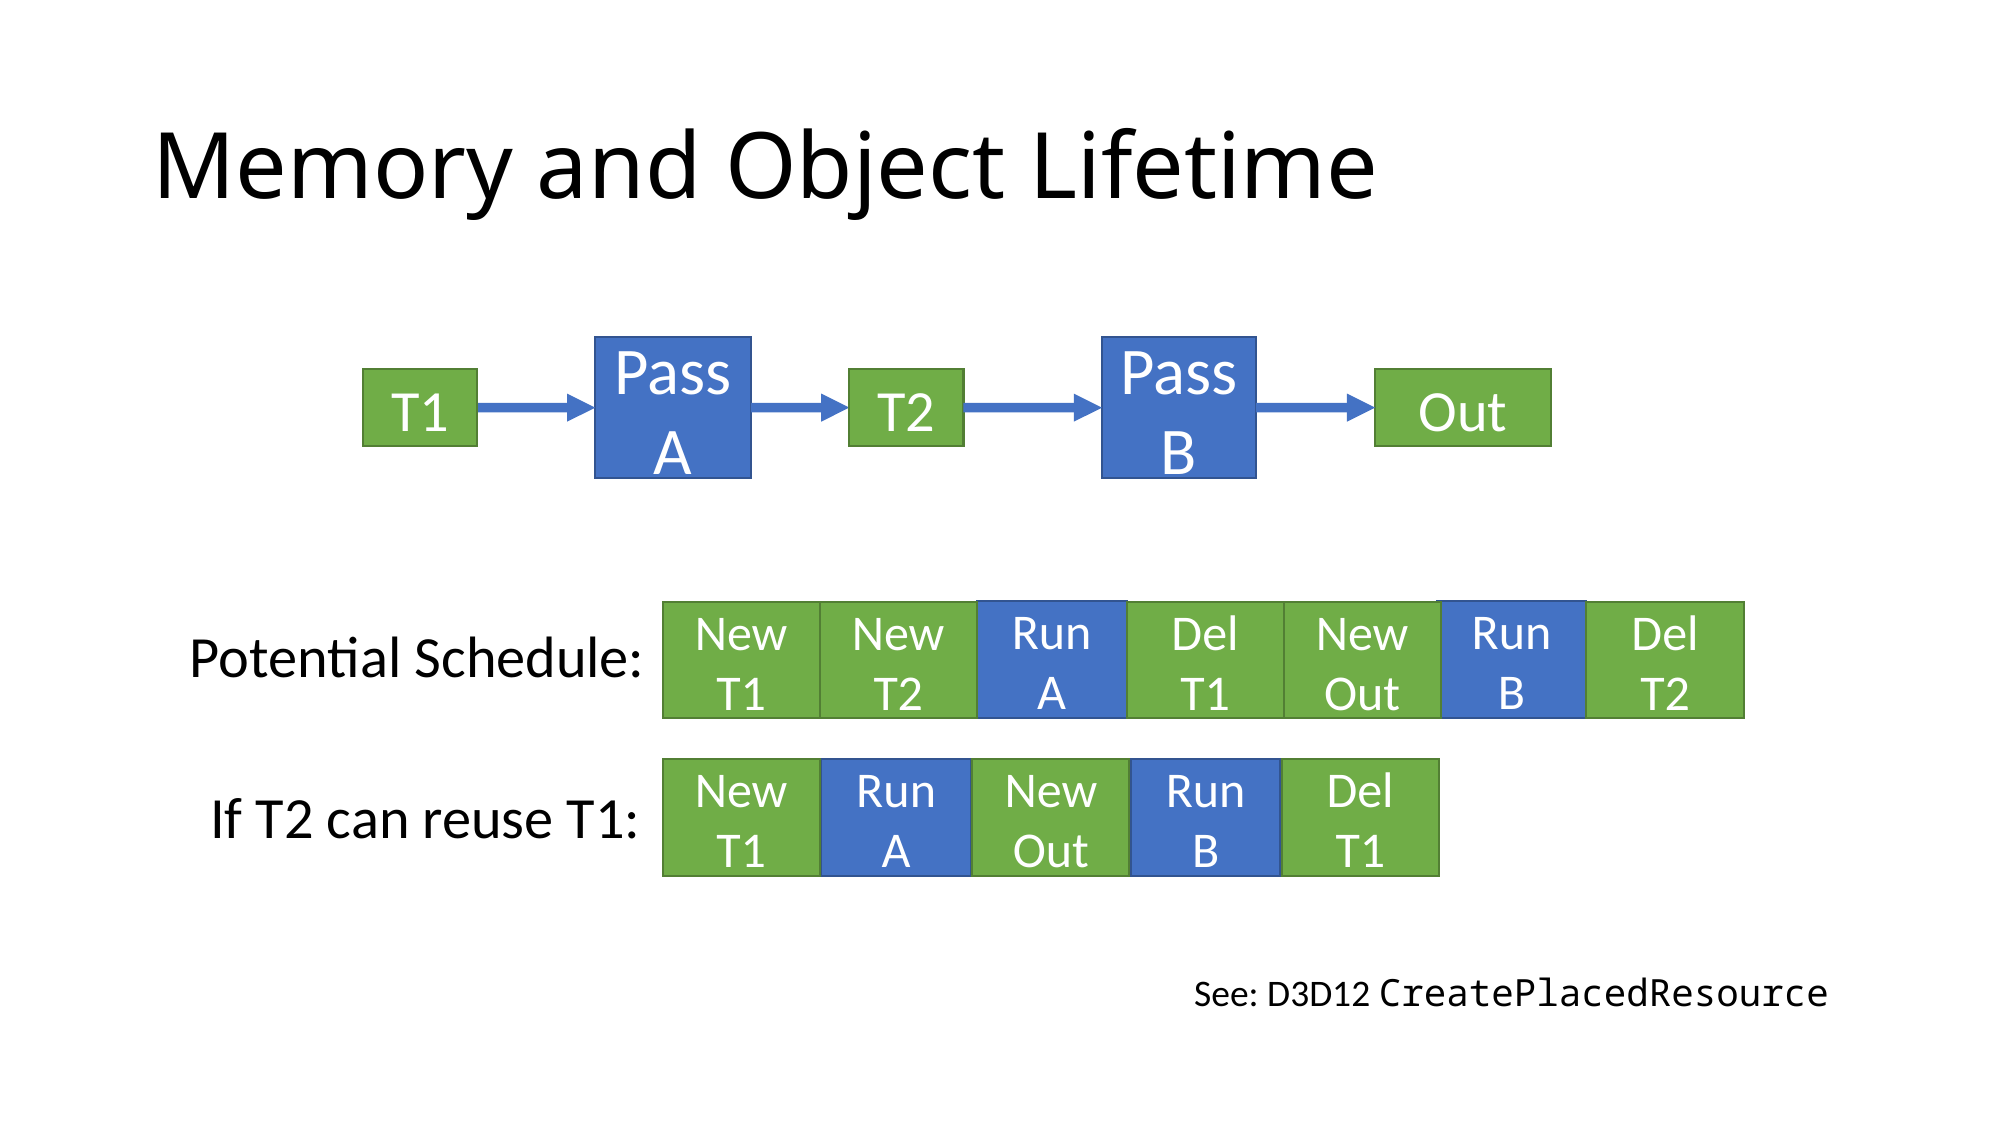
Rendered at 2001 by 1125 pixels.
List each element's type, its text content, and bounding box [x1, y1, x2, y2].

text_box Potential Schedule: [175, 611, 660, 697]
text_box Run A [821, 758, 971, 877]
text_box New T1 [662, 601, 819, 719]
text_box If T2 can reuse T1: [195, 773, 656, 858]
text_box Out [1374, 368, 1552, 447]
text_box T1 [362, 368, 478, 447]
text_box T2 [848, 368, 965, 447]
text_box Run A [976, 600, 1128, 719]
text_box New Out [1283, 601, 1442, 719]
text_box Run B [1130, 758, 1281, 877]
title Memory and Object Lifetime [137, 59, 1863, 278]
text_box New T2 [819, 601, 978, 719]
text_box Del T1 [1281, 758, 1440, 877]
text_box Pass B [1101, 336, 1257, 479]
text_box Del T2 [1585, 601, 1745, 719]
text_box Run B [1436, 600, 1587, 719]
text_box Del T1 [1126, 601, 1283, 719]
text_box Pass A [594, 336, 752, 479]
text_box New Out [971, 758, 1130, 877]
text_box New T1 [662, 758, 821, 877]
text_box See: D3D12 CreatePlacedResource [1179, 961, 1844, 1021]
